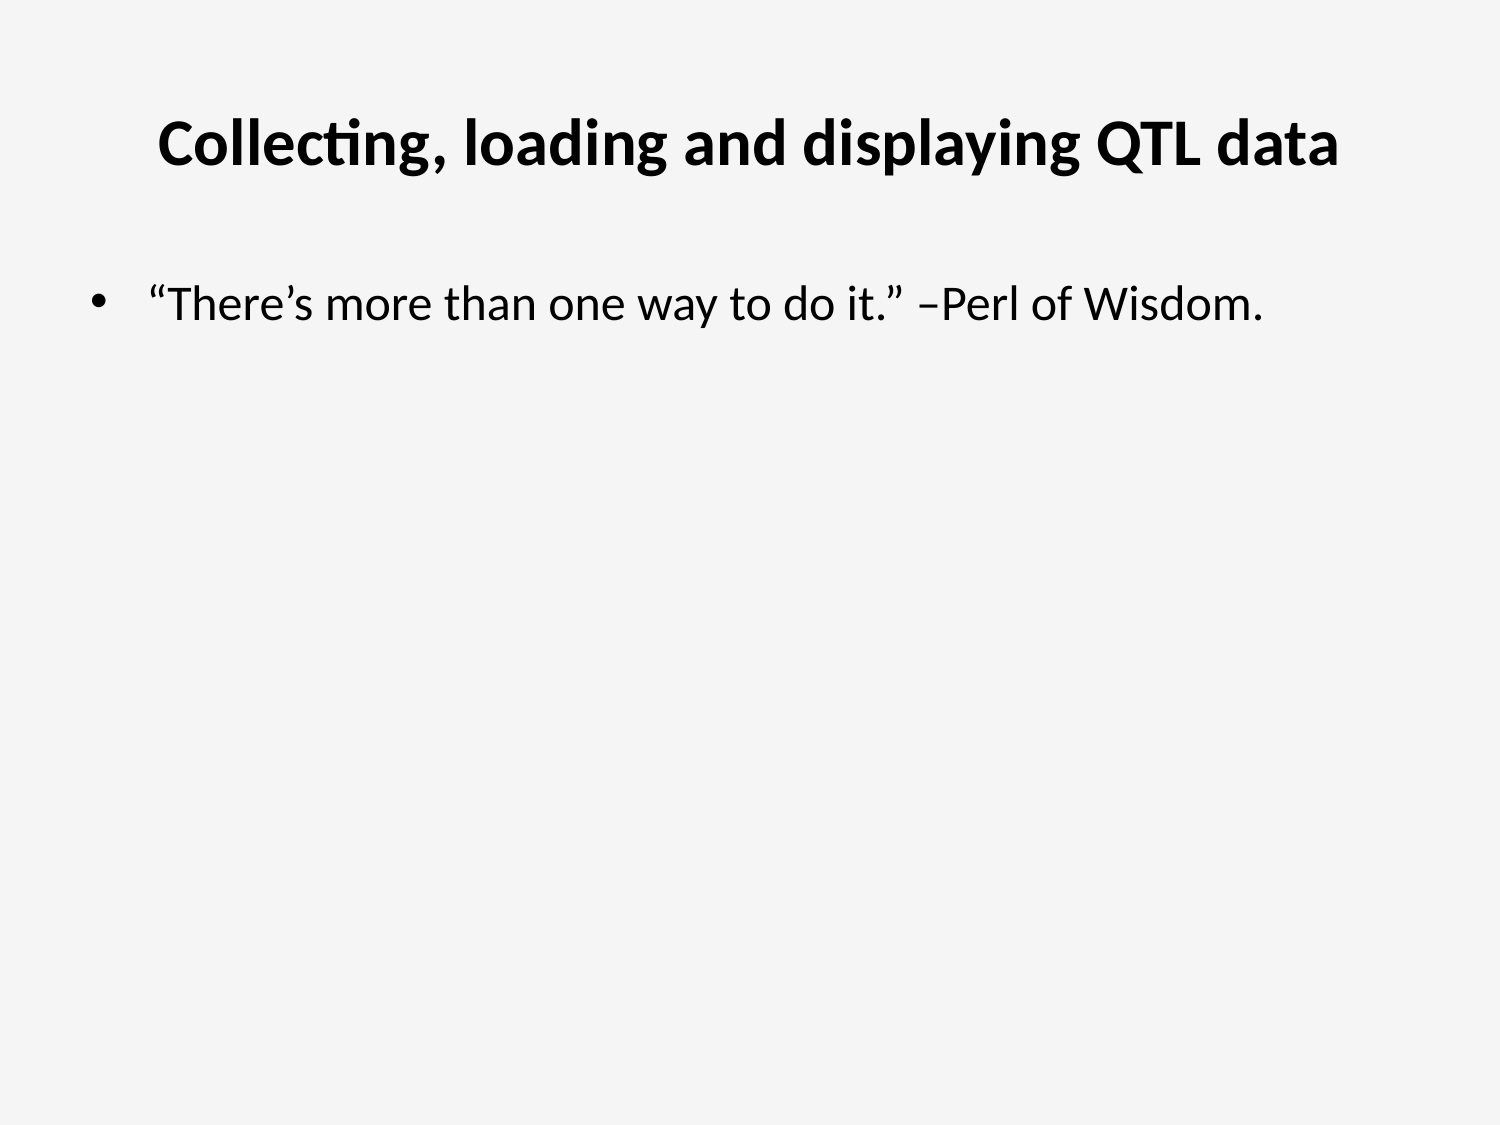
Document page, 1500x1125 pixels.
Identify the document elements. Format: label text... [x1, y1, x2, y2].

list “There’s more than one way to do it.” –Perl of Wisdom. [75, 262, 1425, 1005]
title Collecting, loading and displaying QTL data [75, 45, 1425, 233]
